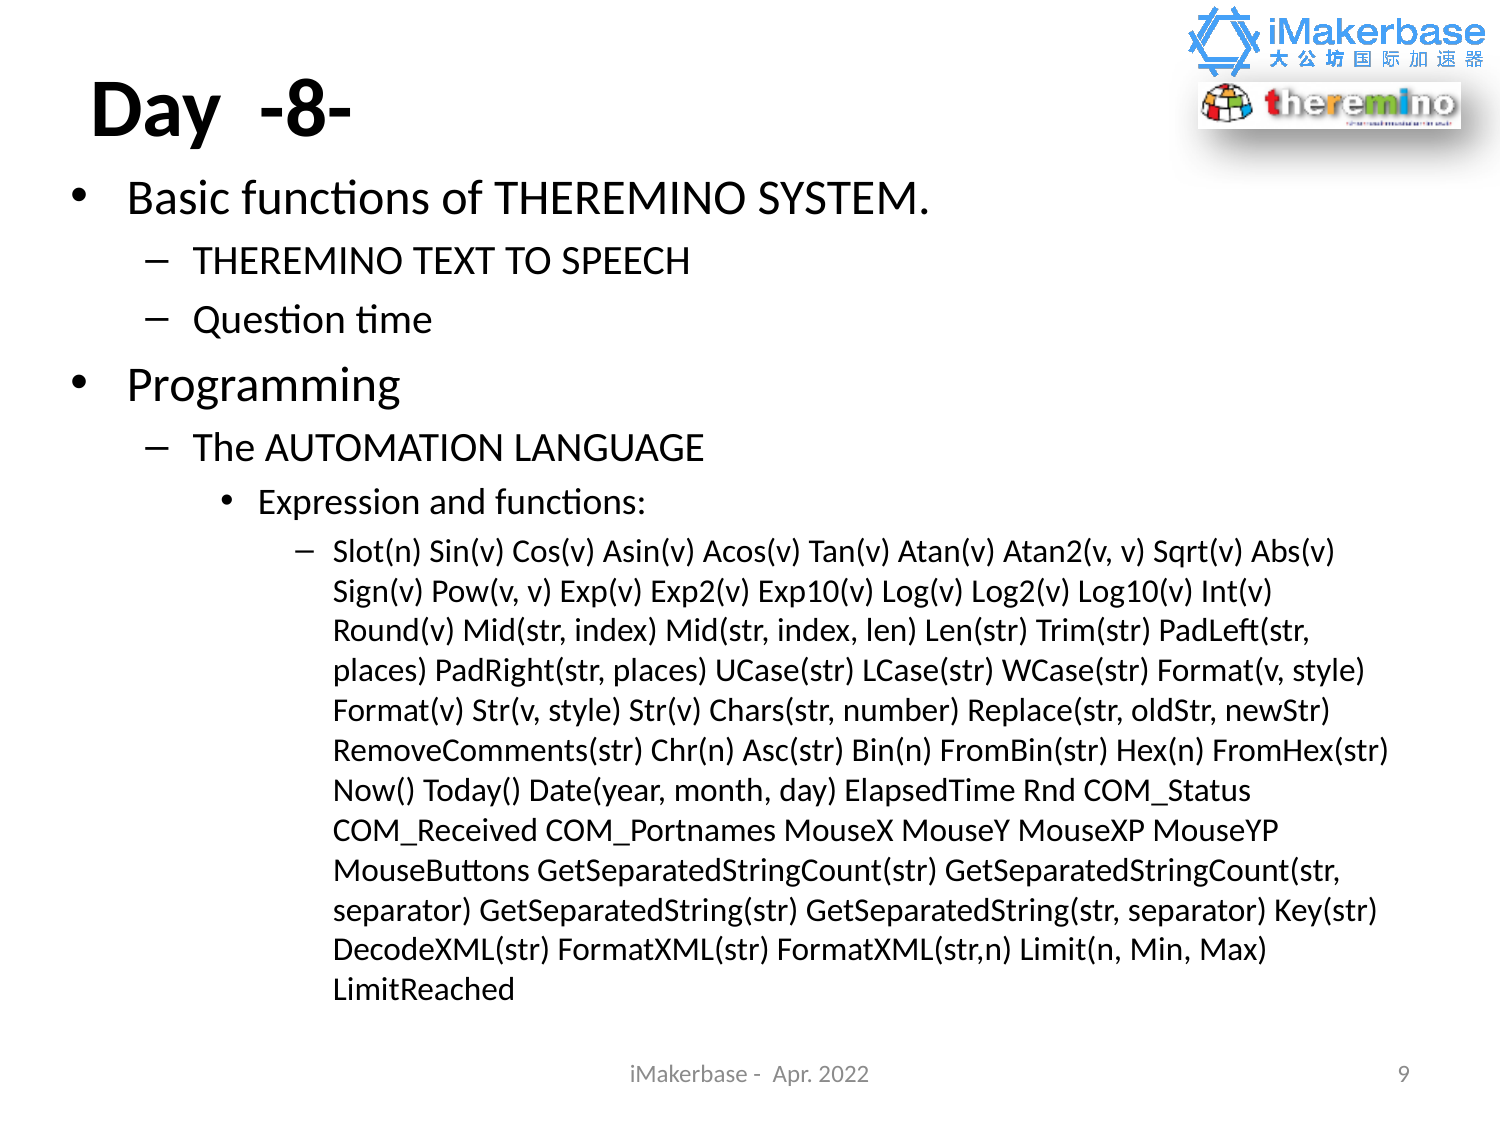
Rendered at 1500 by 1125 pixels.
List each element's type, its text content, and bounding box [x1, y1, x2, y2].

slide_number 9 [1074, 1042, 1425, 1103]
list Basic functions of THEREMINO SYSTEM. THEREMINO TEXT TO SPEECH Question time Programming The AUTOMATION LANGUAGE Expression and functions: Slot(n) Sin(v) Cos(v) Asin(v) Acos(v) Tan(v) Atan(v) Atan2(v, v) Sqrt(v) Abs(v) Sign(v) Pow(v, v) Exp(v) Exp2(v) Exp10(v) Log(v) Log2(v) Log10(v) Int(v) Round(v) Mid(str, index) Mid(str, index, len) Len(str) Trim(str) PadLeft(str, places) PadRight(str, places) UCase(str) LCase(str) WCase(str) Format(v, style) Format(v) Str(v, style) Str(v) Chars(str, number) Replace(str, oldStr, newStr) RemoveComments(str) Chr(n) Asc(str) Bin(n) FromBin(str) Hex(n) FromHex(str) Now() Today() Date(year, month, day) ElapsedTime Rnd COM_Status COM_Received COM_Portnames MouseX MouseY MouseXP MouseYP MouseButtons GetSeparatedStringCount(str) GetSeparatedStringCount(str, separator) GetSeparatedString(str) GetSeparatedString(str, separator) Key(str) DecodeXML(str) FormatXML(str) FormatXML(str,n) Limit(n, Min, Max) LimitReached [55, 157, 1412, 1076]
title Day -8- [75, 45, 1196, 157]
footer iMakerbase - Apr. 2022 [512, 1076, 988, 1103]
picture [1188, 5, 1485, 78]
picture [1198, 82, 1461, 129]
